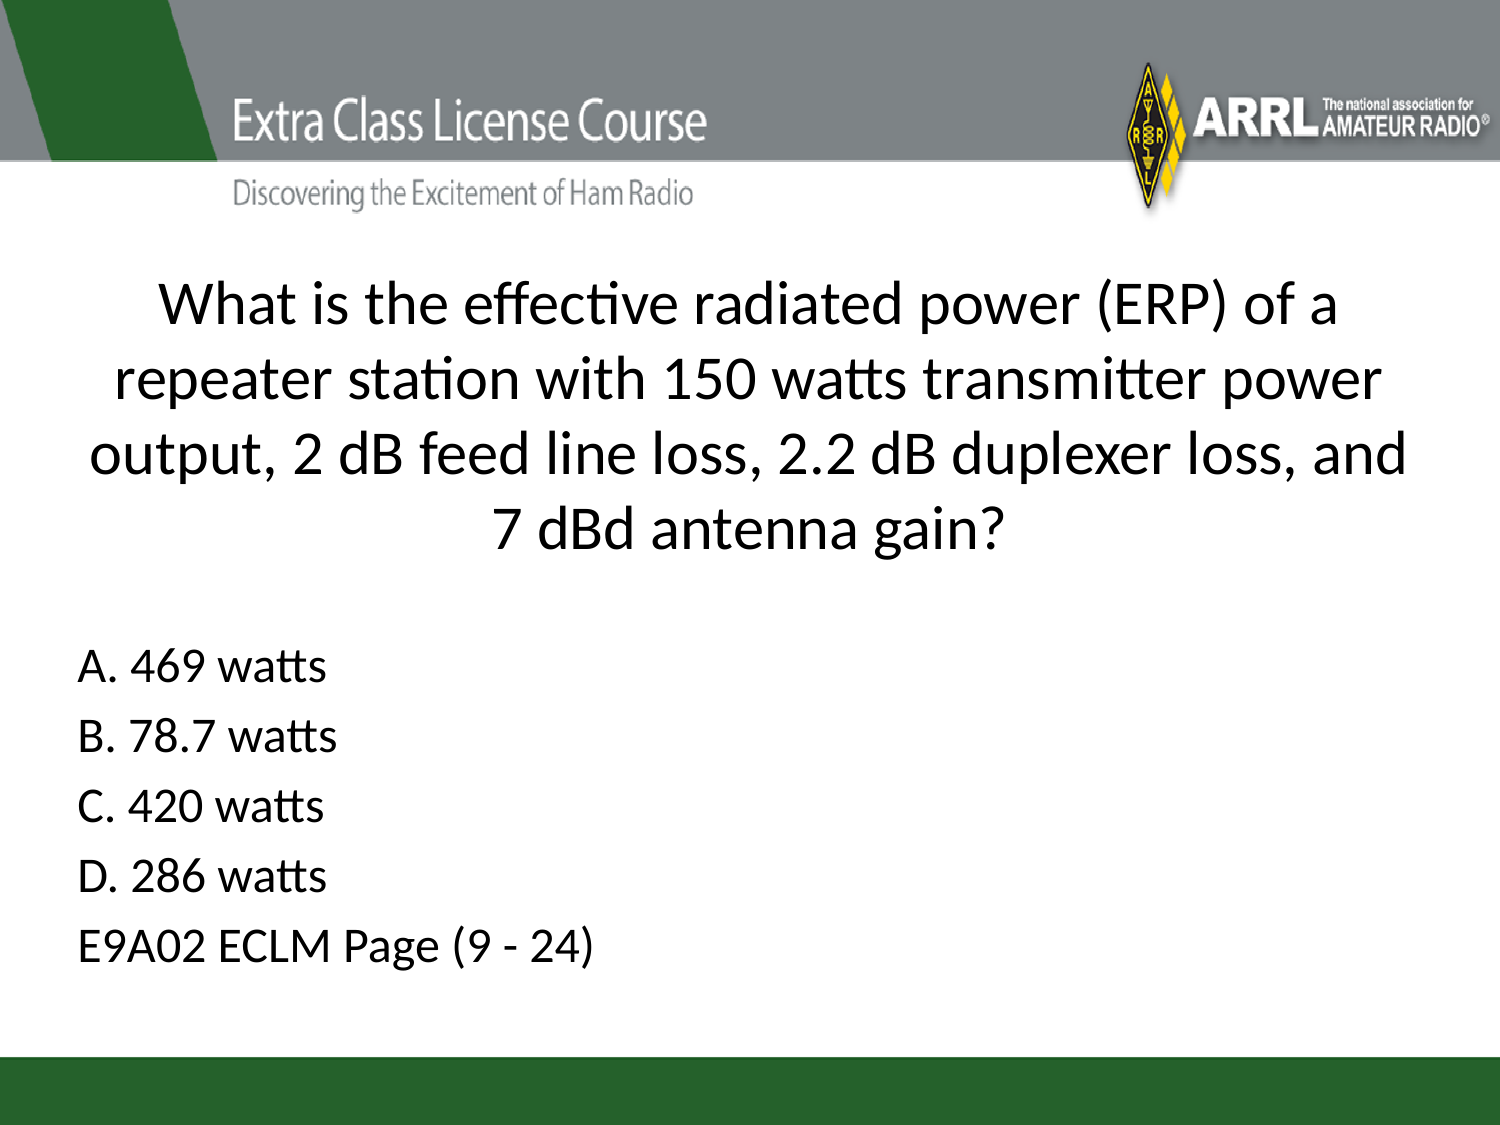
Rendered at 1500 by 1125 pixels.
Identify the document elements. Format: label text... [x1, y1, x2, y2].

picture [0, 0, 1500, 1125]
list A. 469 watts B. 78.7 watts C. 420 watts D. 286 watts E9A02 ECLM Page (9 - 24) [62, 624, 1413, 988]
title What is the effective radiated power (ERP) of a repeater station with 150 watts transmitter power output, 2 dB feed line loss, 2.2 dB duplexer loss, and 7 dBd antenna gain? [75, 254, 1425, 435]
